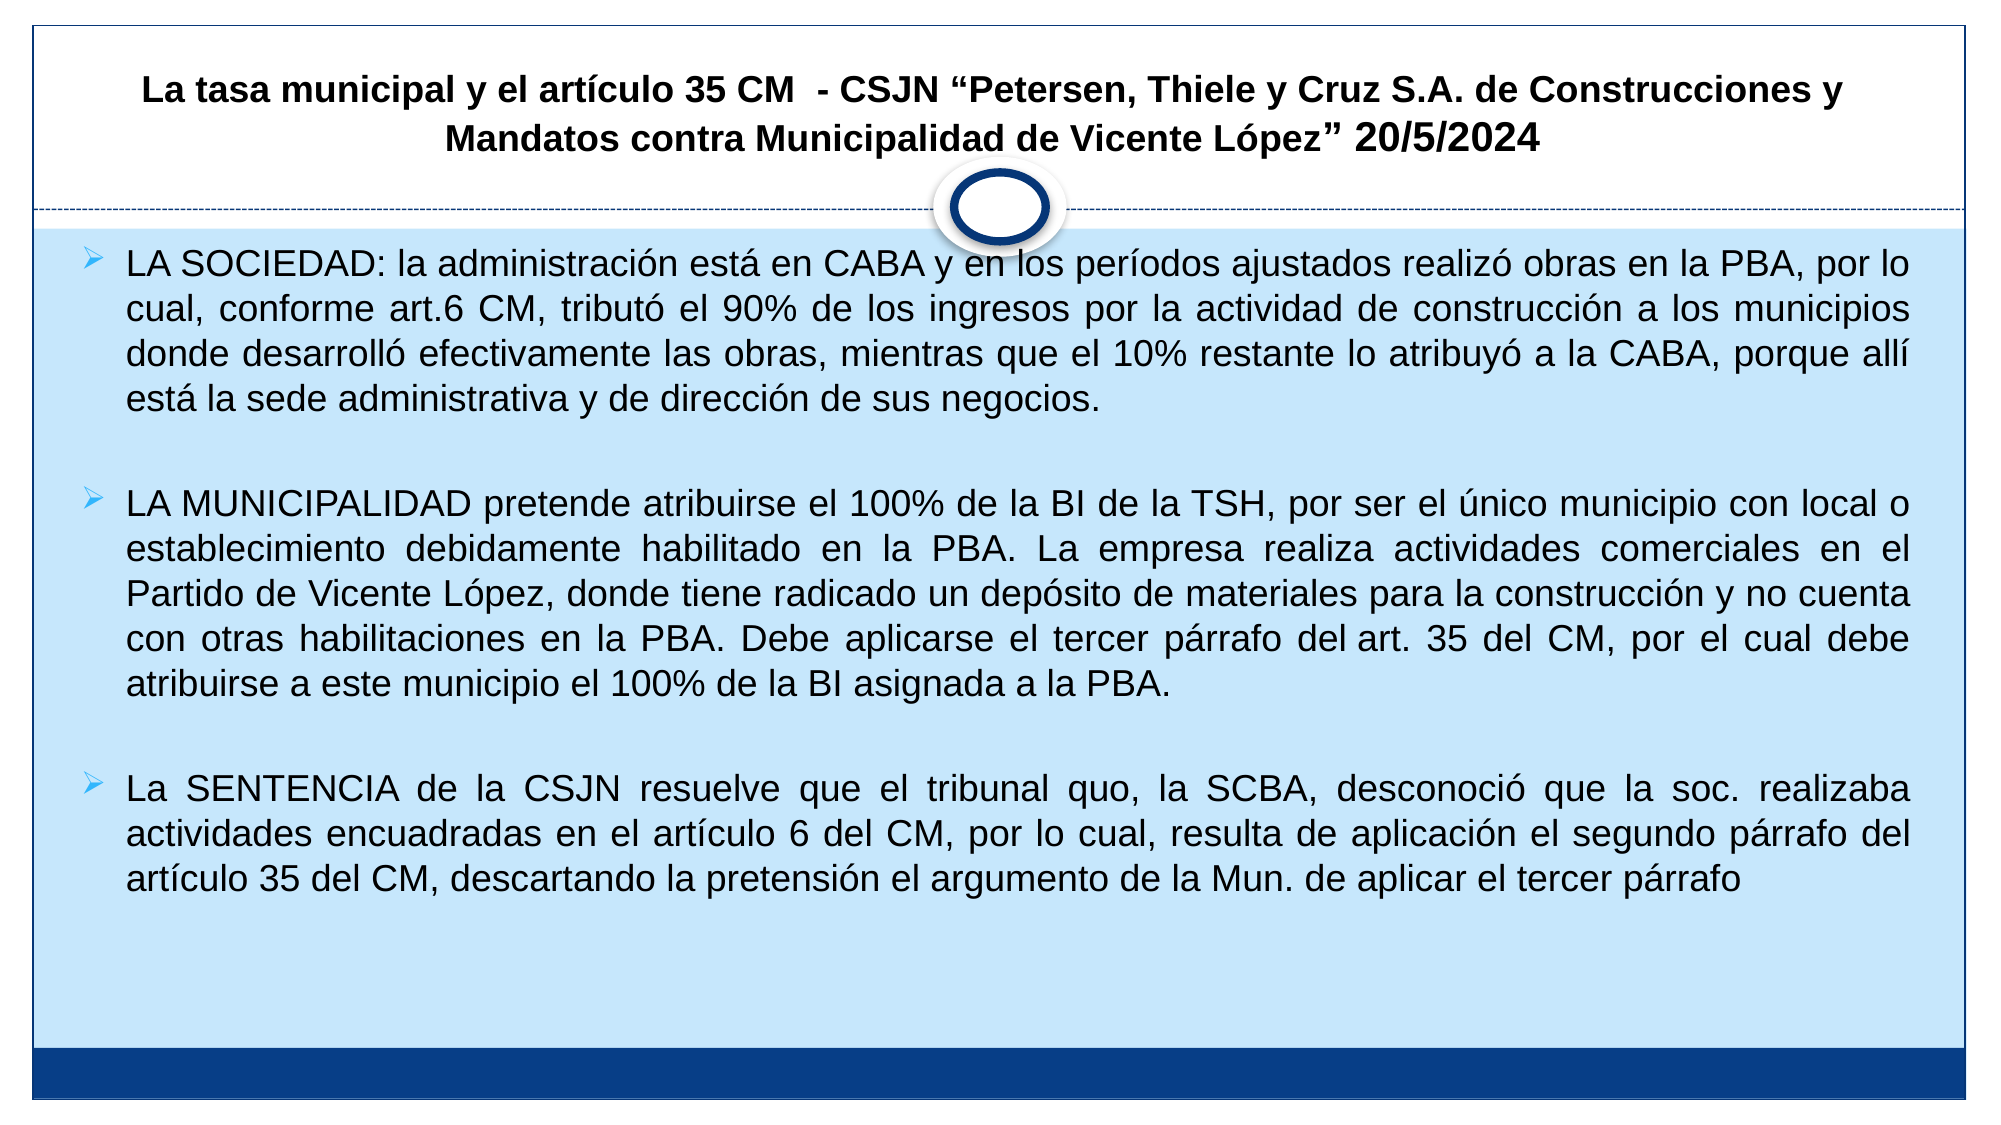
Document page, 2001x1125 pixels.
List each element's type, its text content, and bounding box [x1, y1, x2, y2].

list LA SOCIEDAD: la administración está en CABA y en los períodos ajustados realizó obras en la PBA, por lo cual, conforme art.6 CM, tributó el 90% de los ingresos por la actividad de construcción a los municipios donde desarrolló efectivamente las obras, mientras que el 10% restante lo atribuyó a la CABA, porque allí está la sede administrativa y de dirección de sus negocios. LA MUNICIPALIDAD pretende atribuirse el 100% de la BI de la TSH, por ser el único municipio con local o establecimiento debidamente habilitado en la PBA. La empresa realiza actividades comerciales en el Partido de Vicente López, donde tiene radicado un depósito de materiales para la construcción y no cuenta con otras habilitaciones en la PBA. Debe aplicarse el tercer párrafo del art. 35 del CM, por el cual debe atribuirse a este municipio el 100% de la BI asignada a la PBA. La SENTENCIA de la CSJN resuelve que el tribunal quo, la SCBA, desconoció que la soc. realizaba actividades encuadradas en el artículo 6 del CM, por lo cual, resulta de aplicación el segundo párrafo del artículo 35 del CM, descartando la pretensión el argumento de la Mun. de aplicar el tercer párrafo [66, 231, 1926, 1012]
title La tasa municipal y el artículo 35 CM - CSJN “Petersen, Thiele y Cruz S.A. de Construcciones y Mandatos contra Municipalidad de Vicente López” 20/5/2024 [59, 42, 1926, 168]
